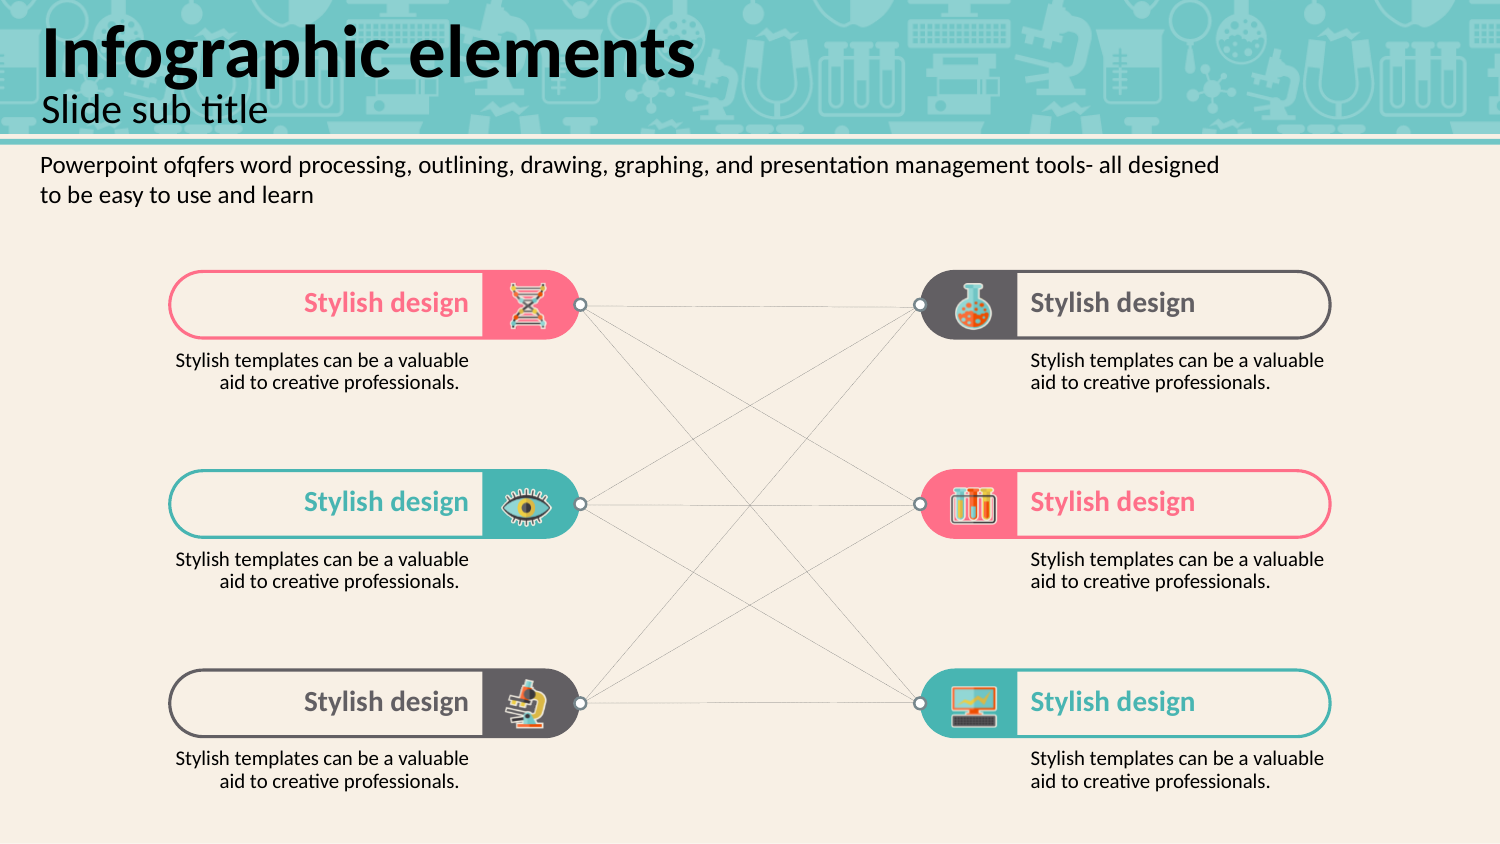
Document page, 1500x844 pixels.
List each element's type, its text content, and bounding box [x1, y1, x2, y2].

list Slide sub title [41, 108, 1365, 146]
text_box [913, 271, 1346, 395]
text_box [147, 470, 587, 595]
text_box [913, 669, 1346, 794]
picture [0, 0, 1500, 134]
list Infographic elements [41, 19, 1365, 108]
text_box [147, 669, 587, 794]
text_box Powerpoint ofqfers word processing, outlining, drawing, graphing, and presentation management tools- all designed to be easy to use and learn [40, 148, 1247, 209]
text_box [913, 470, 1346, 595]
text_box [147, 271, 587, 395]
